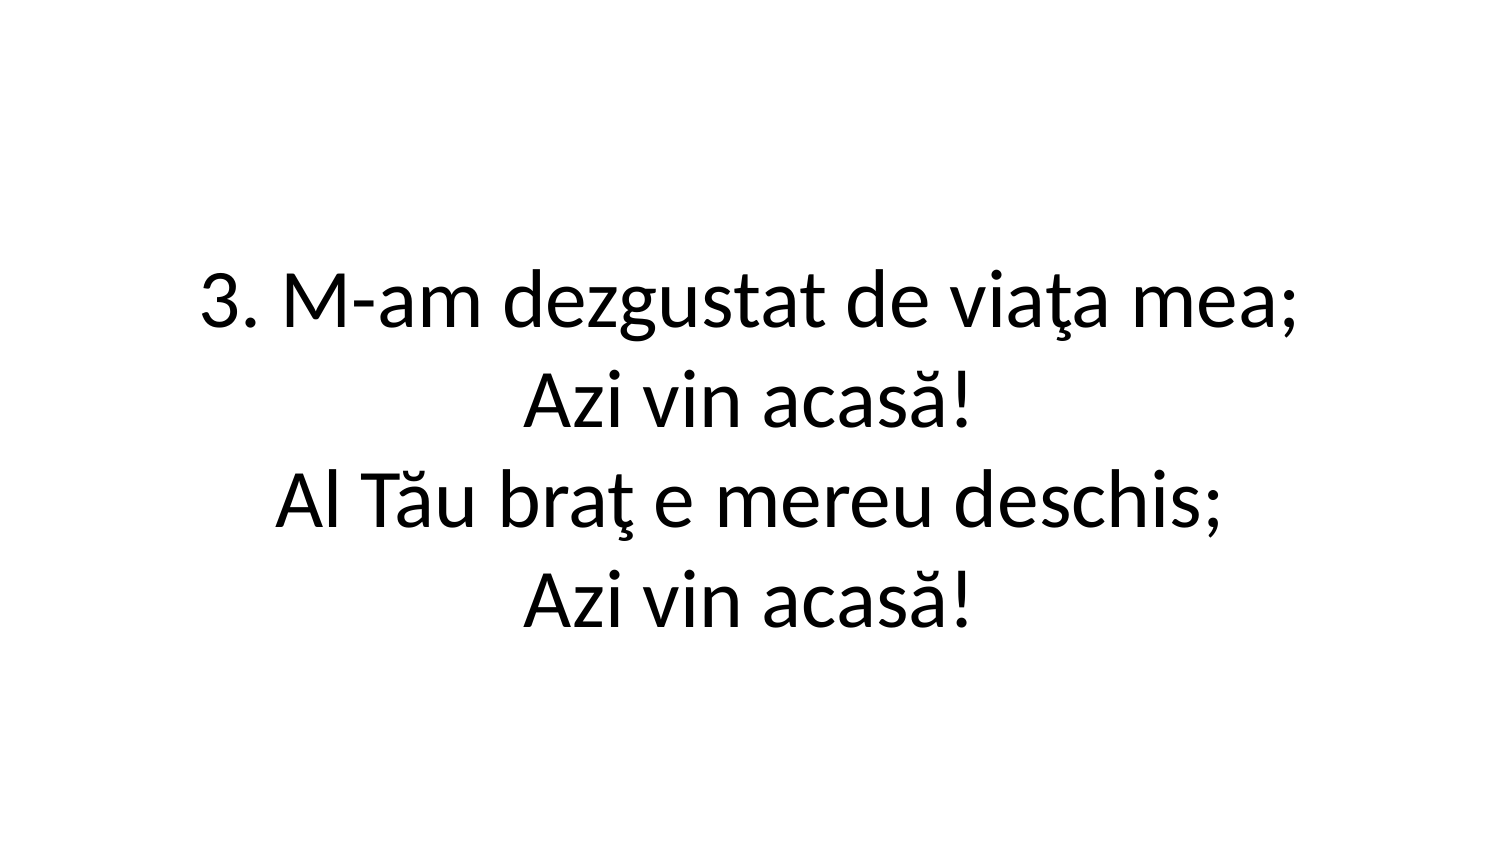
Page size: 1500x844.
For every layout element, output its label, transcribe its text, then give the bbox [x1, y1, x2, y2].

text_box 3. M-am dezgustat de viaţa mea; Azi vin acasă! Al Tău braţ e mereu deschis; Azi vin acasă! [183, 192, 1317, 652]
